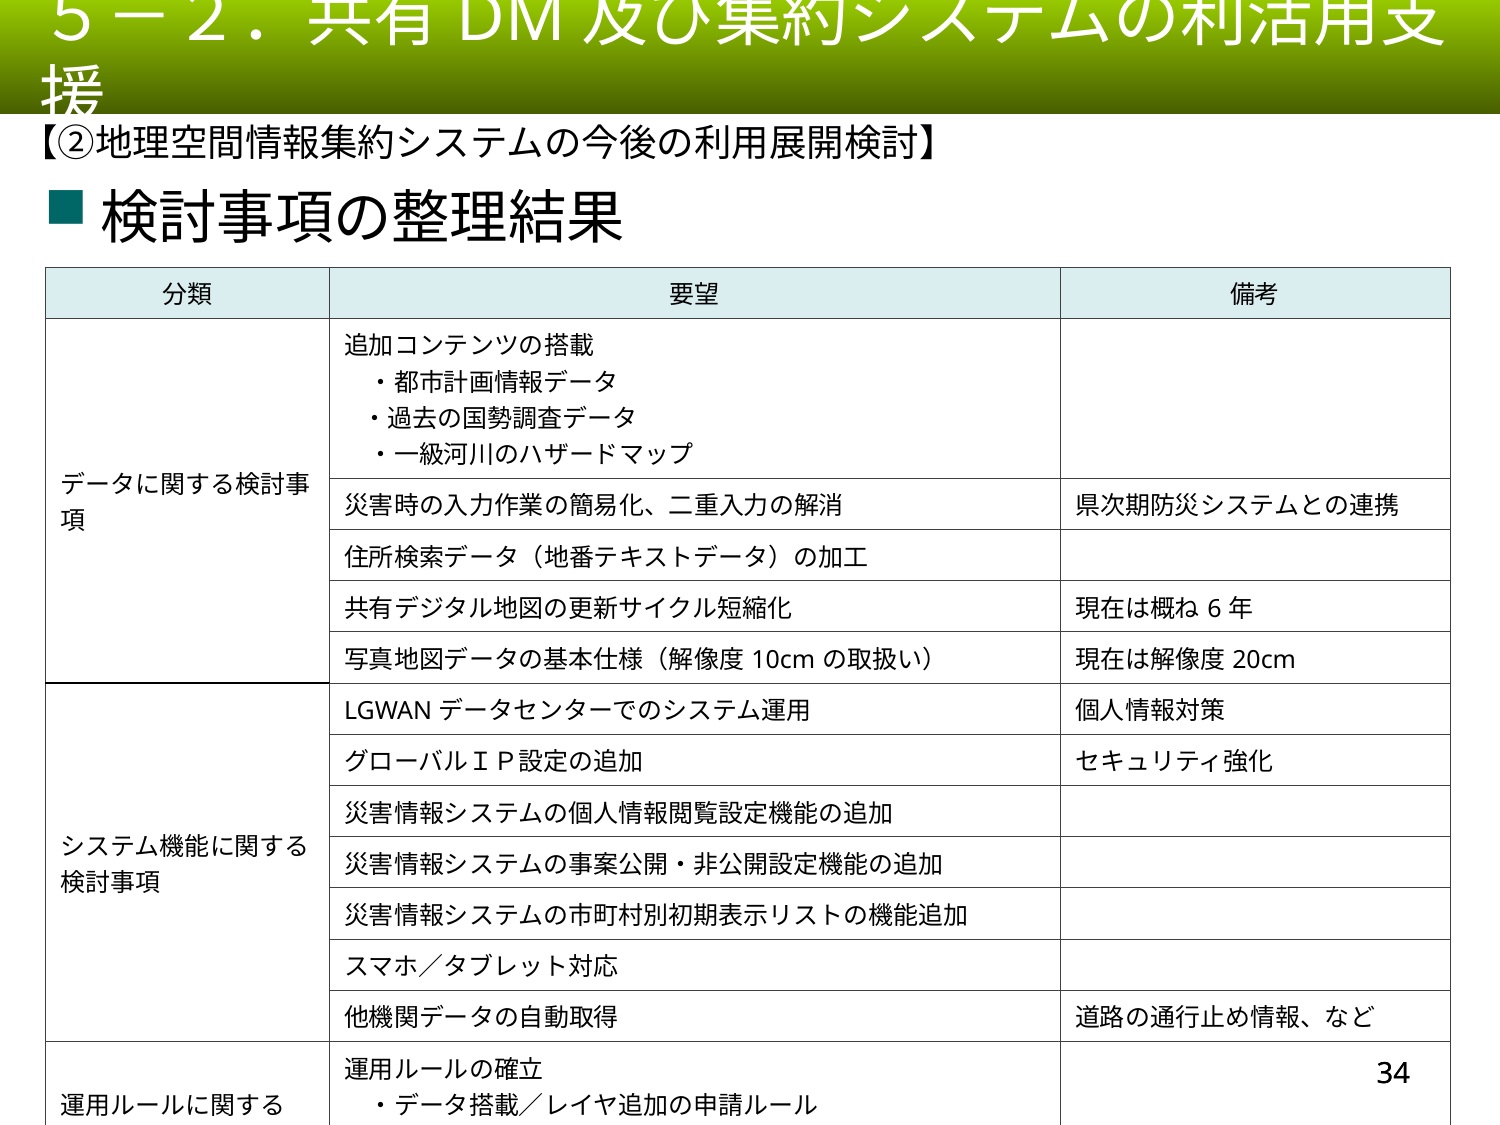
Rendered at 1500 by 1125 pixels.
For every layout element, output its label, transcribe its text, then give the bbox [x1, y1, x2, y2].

table_cell 現在は概ね6年 [1061, 581, 1450, 631]
table_cell 現在は解像度20cm [1061, 632, 1450, 683]
table_cell LGWANデータセンターでのシステム運用 [330, 684, 1060, 734]
table_cell システム機能に関する 検討事項 [46, 684, 329, 1041]
table_cell [1061, 530, 1450, 580]
table_cell [1061, 837, 1450, 887]
table_cell 道路の通行止め情報、など [1061, 991, 1450, 1041]
table_cell 災害情報システムの市町村別初期表示リストの機能追加 [330, 888, 1060, 939]
table_cell 運用ルールの確立 ・データ搭載／レイヤ追加の申請ルール ・ユーザ追加申請ルール ・機能利用申請書の作成・運用 [330, 1042, 1060, 1125]
table_cell データに関する検討事項 [46, 319, 329, 682]
table_cell スマホ／タブレット対応 [330, 940, 1060, 990]
table_cell 災害情報システムの事案公開・非公開設定機能の追加 [330, 837, 1060, 887]
table_cell 運用ルールに関する 検討事項 [46, 1042, 329, 1125]
table_cell 他機関データの自動取得 [330, 991, 1060, 1041]
table_cell 追加コンテンツの搭載 ・都市計画情報データ ・過去の国勢調査データ ・一級河川のハザードマップ [330, 319, 1060, 478]
table_header 分類 [46, 268, 329, 318]
table_cell 個人情報対策 [1061, 684, 1450, 734]
table_cell 写真地図データの基本仕様（解像度10cmの取扱い） [330, 632, 1060, 683]
text_box 【②地理空間情報集約システムの今後の利用展開検討】 [5, 111, 1251, 172]
table_cell セキュリティ強化 [1061, 735, 1450, 785]
text_box 検討事項の整理結果 [29, 172, 1376, 232]
table_cell [1061, 1042, 1450, 1125]
table_cell [1061, 786, 1450, 836]
table_cell 災害時の入力作業の簡易化、二重入力の解消 [330, 479, 1060, 529]
table_cell 住所検索データ（地番テキストデータ）の加工 [330, 530, 1060, 580]
table_cell 共有デジタル地図の更新サイクル短縮化 [330, 581, 1060, 631]
table_header 備考 [1061, 268, 1450, 318]
table_cell 災害情報システムの個人情報閲覧設定機能の追加 [330, 786, 1060, 836]
table_cell [1061, 940, 1450, 990]
text_box ５－２．共有DM及び集約システムの利活用支援 [25, 12, 1471, 96]
table_cell [1061, 888, 1450, 939]
table_cell [1061, 319, 1450, 478]
table_cell グローバルＩＰ設定の追加 [330, 735, 1060, 785]
table_header 要望 [330, 268, 1060, 318]
table_cell 県次期防災システムとの連携 [1061, 479, 1450, 529]
